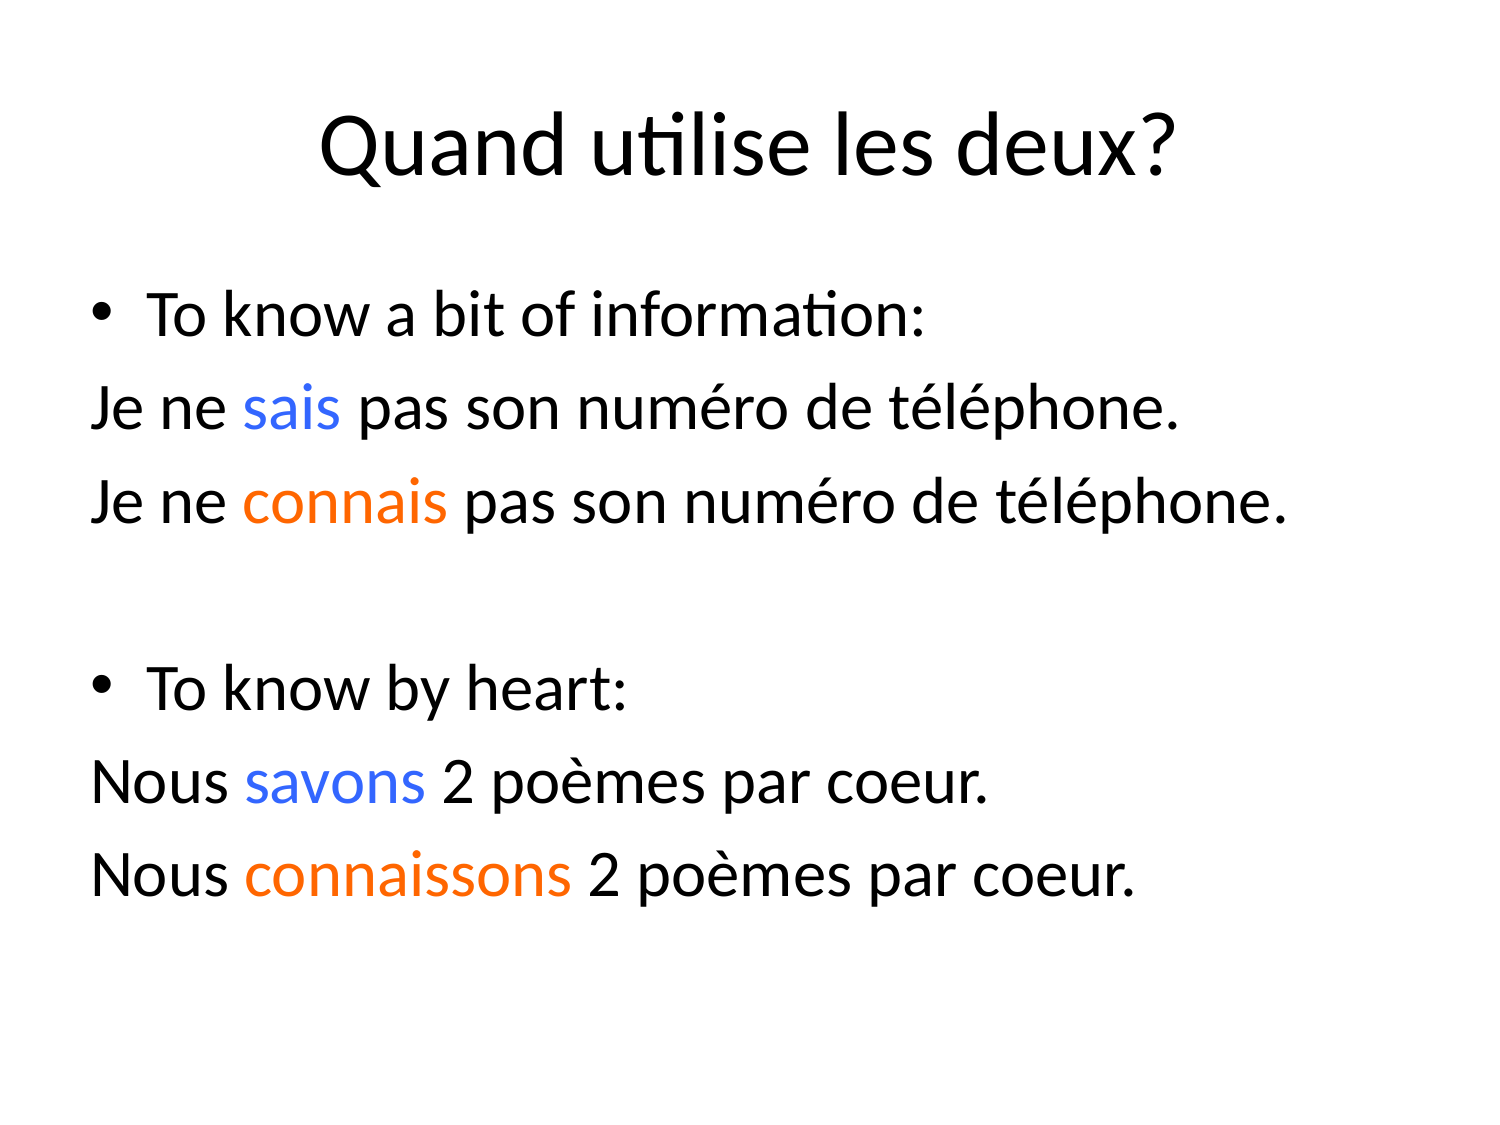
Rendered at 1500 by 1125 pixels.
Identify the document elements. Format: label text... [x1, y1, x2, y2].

title Quand utilise les deux? [75, 45, 1425, 233]
list To know a bit of information: Je ne sais pas son numéro de téléphone. Je ne connais pas son numéro de téléphone. To know by heart: Nous savons 2 poèmes par coeur. Nous connaissons 2 poèmes par coeur. [75, 262, 1425, 1005]
